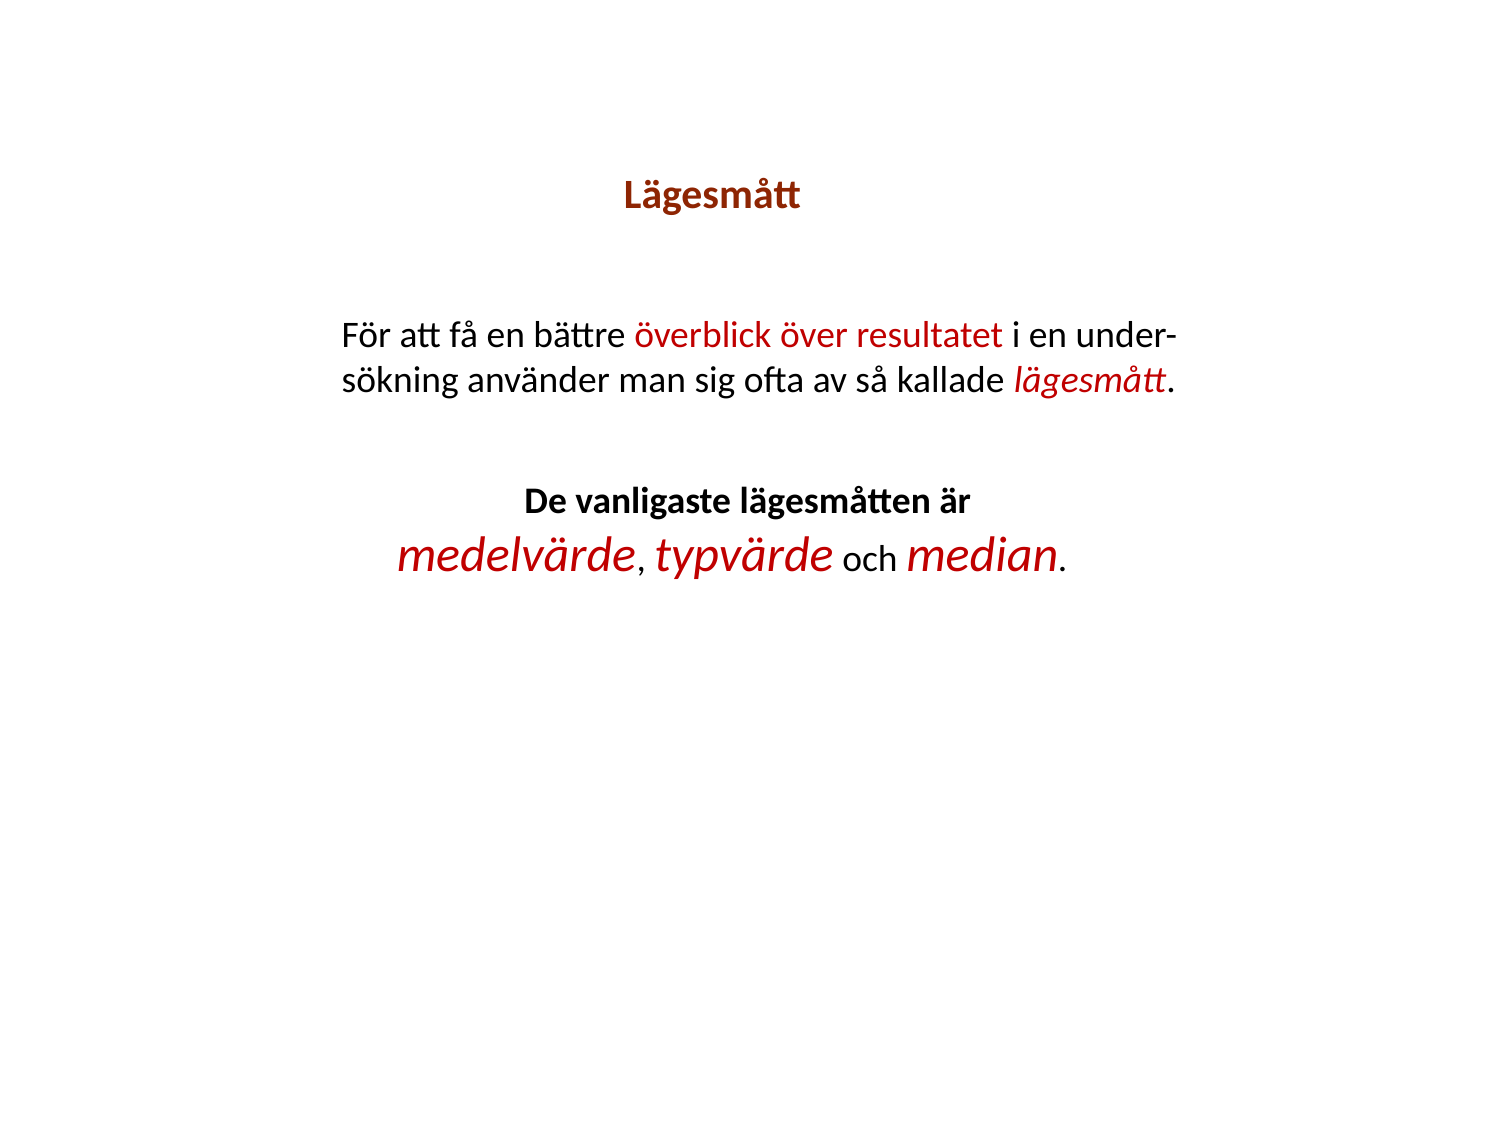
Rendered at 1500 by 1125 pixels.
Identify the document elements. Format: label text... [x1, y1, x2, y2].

text_box För att få en bättre överblick över resultatet i en under-sökning använder man sig ofta av så kallade lägesmått. [326, 302, 1213, 408]
text_box De vanligaste lägesmåtten är medelvärde, typvärde och median. [382, 468, 1158, 589]
text_box Lägesmått [609, 159, 816, 225]
